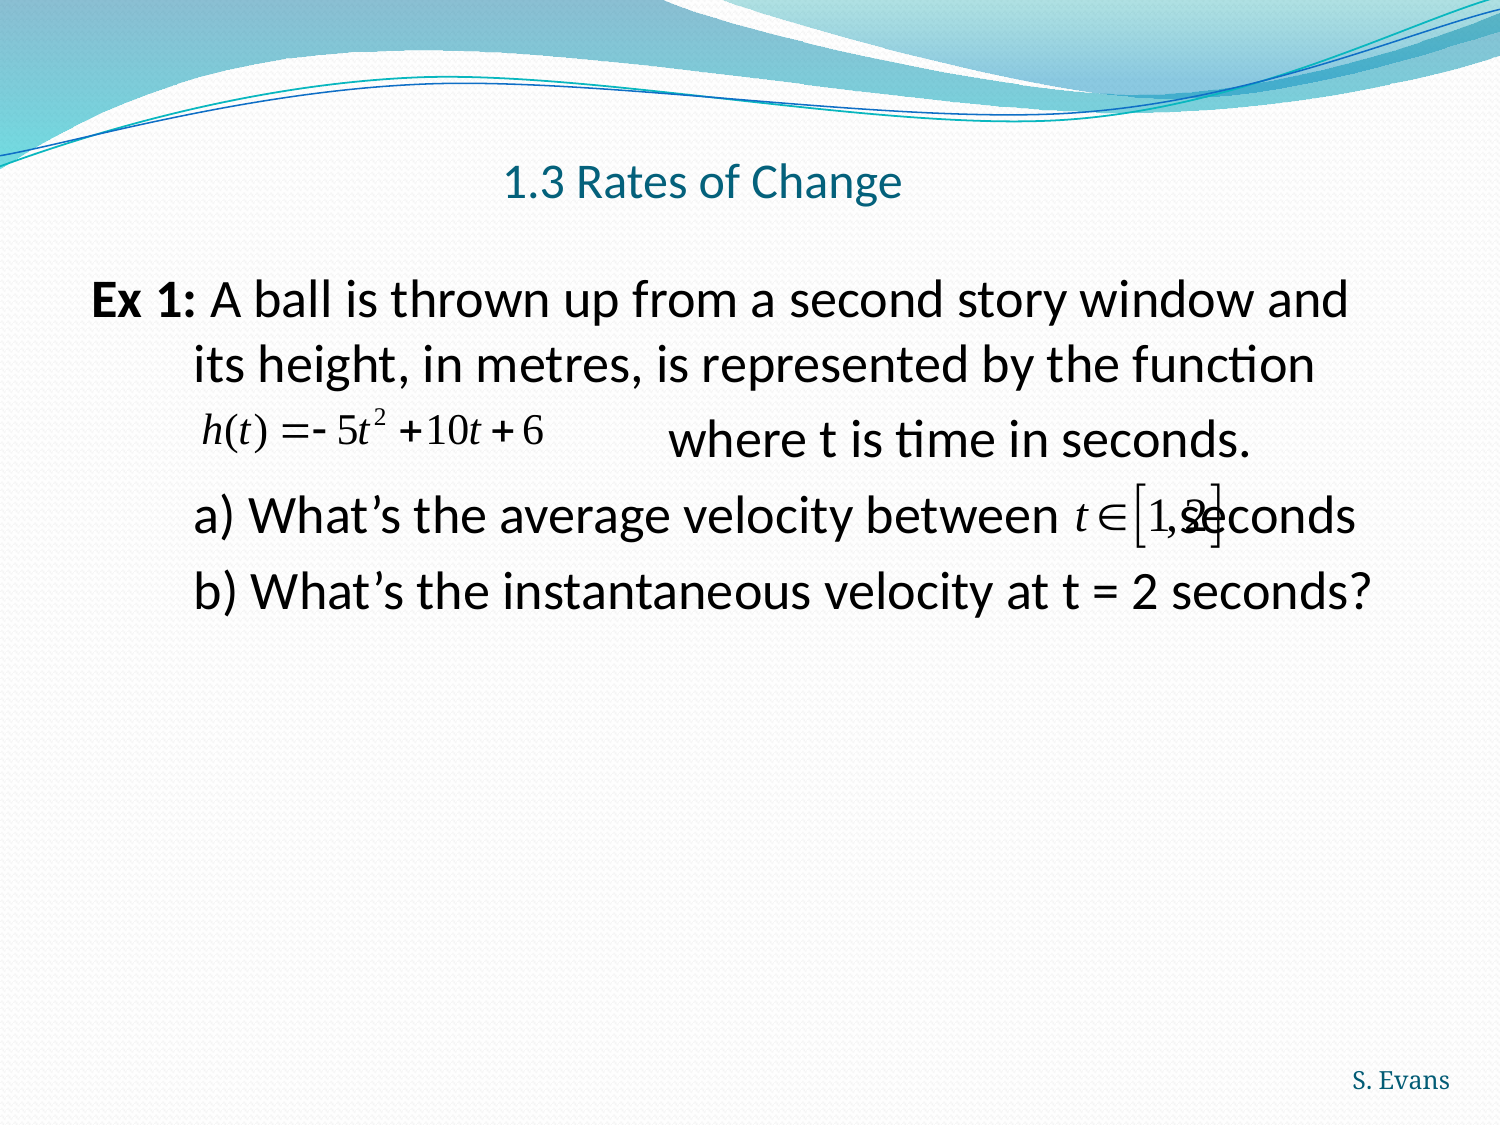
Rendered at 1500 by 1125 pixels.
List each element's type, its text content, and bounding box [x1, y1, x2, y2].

title 1.3 Rates of Change [501, 115, 987, 209]
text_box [194, 396, 551, 464]
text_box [1068, 479, 1233, 560]
footer S. Evans [1352, 1035, 1453, 1095]
list Ex 1: A ball is thrown up from a second story window and its height, in metres, is represented by the function where t is time in seconds. a) What’s the average velocity between seconds b) What’s the instantaneous velocity at t = 2 seconds? [76, 255, 1425, 1038]
